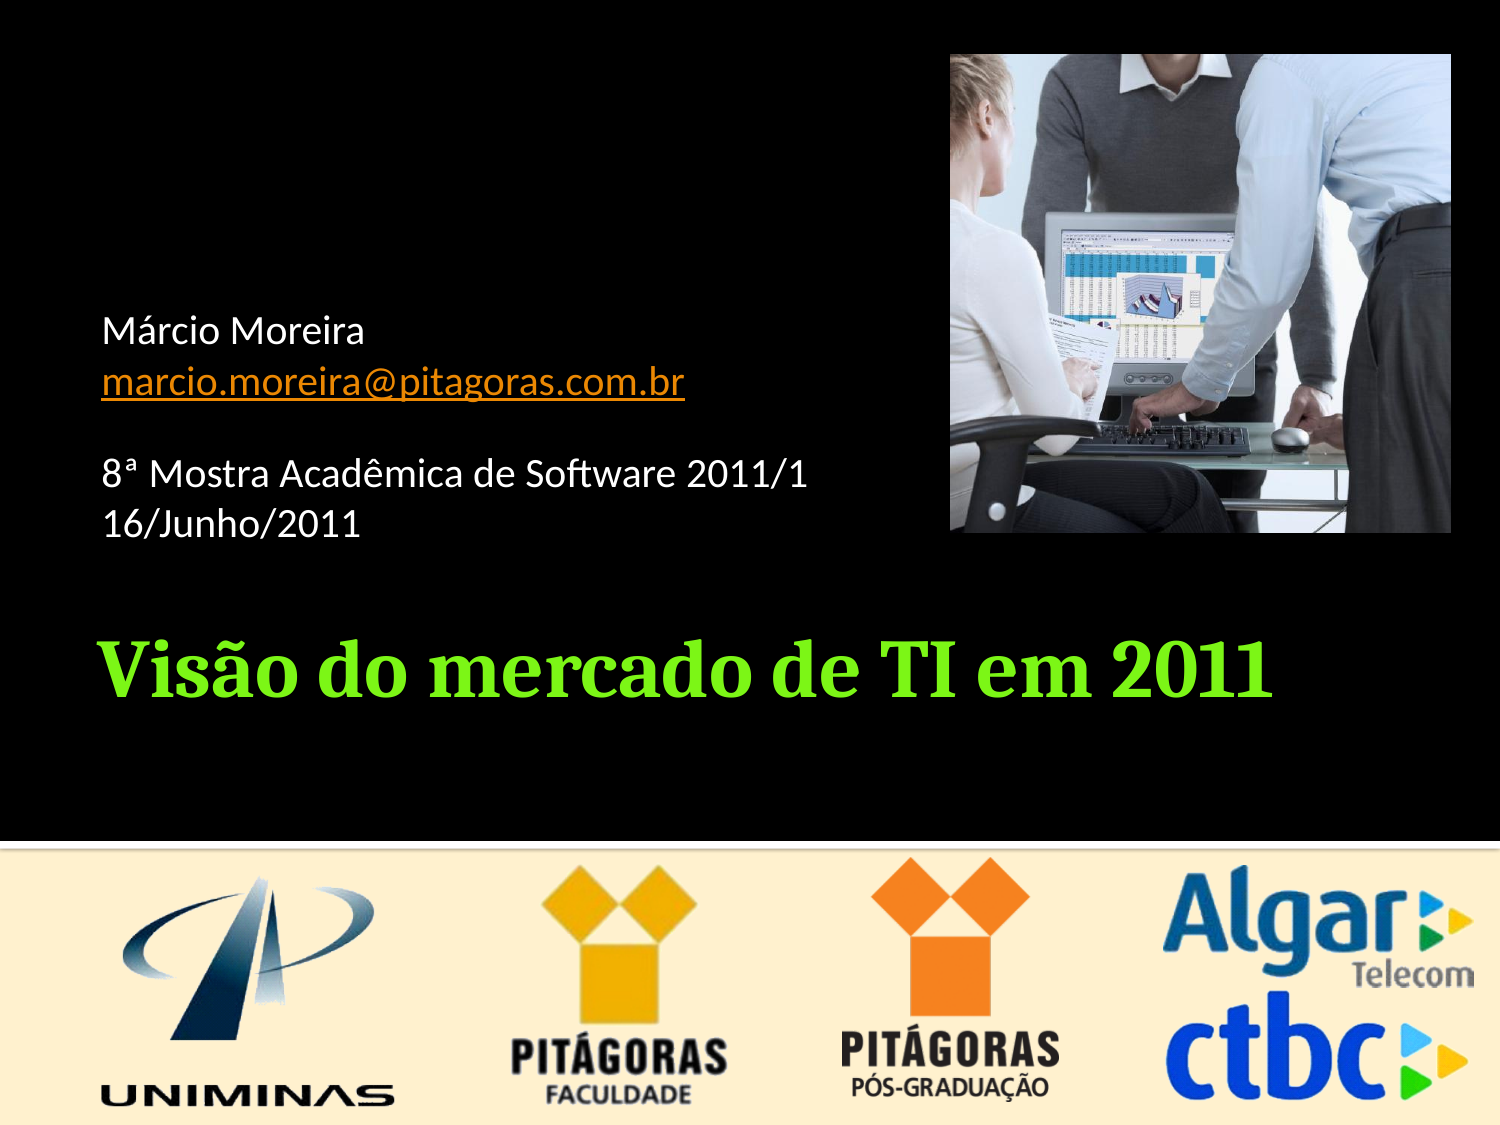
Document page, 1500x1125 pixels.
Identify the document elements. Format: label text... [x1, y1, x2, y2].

picture [100, 857, 396, 1108]
subtitle Márcio Moreira marcio.moreira@pitagoras.com.br 8ª Mostra Acadêmica de Software 2011/1 16/Junho/2011 [82, 293, 933, 546]
picture [500, 858, 738, 1108]
picture [842, 857, 1059, 1102]
picture [950, 54, 1451, 533]
picture [1163, 865, 1474, 1106]
title Visão do mercado de TI em 2011 [82, 527, 1447, 802]
